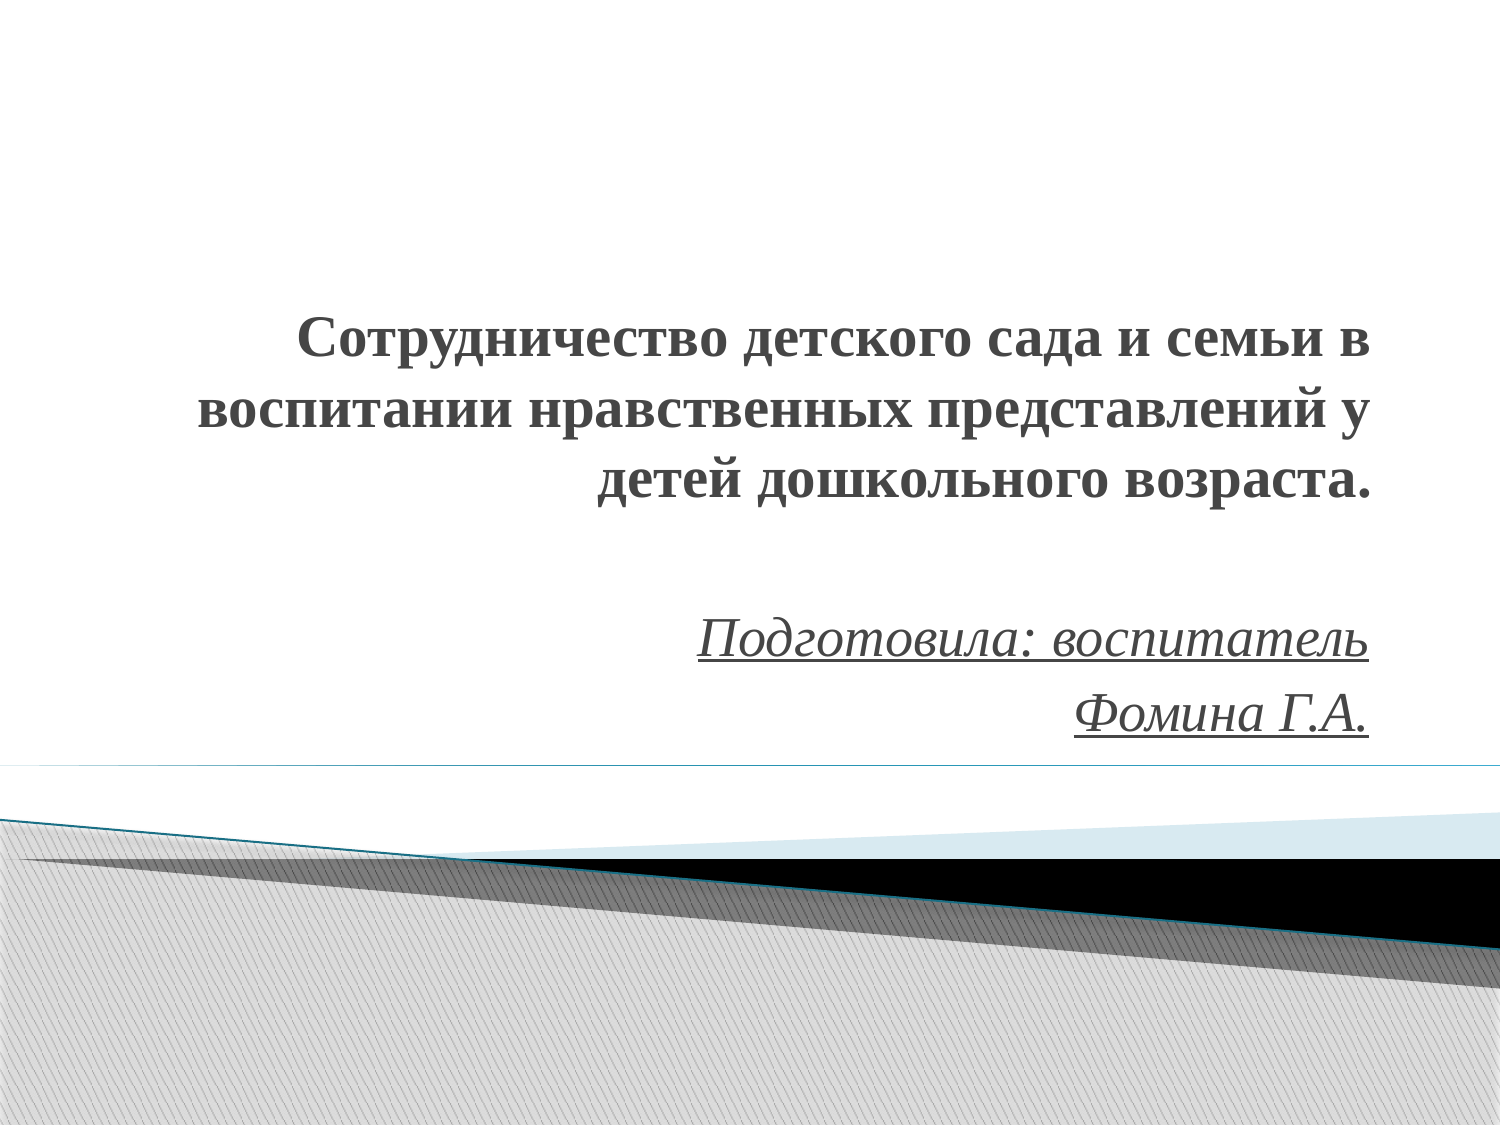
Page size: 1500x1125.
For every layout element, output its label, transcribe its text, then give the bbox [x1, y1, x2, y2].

picture [5, 859, 1500, 989]
title Сотрудничество детского сада и семьи в воспитании нравственных представлений у детей дошкольного возраста. [112, 287, 1388, 588]
subtitle Подготовила: воспитатель Фомина Г.А. [112, 592, 1388, 790]
